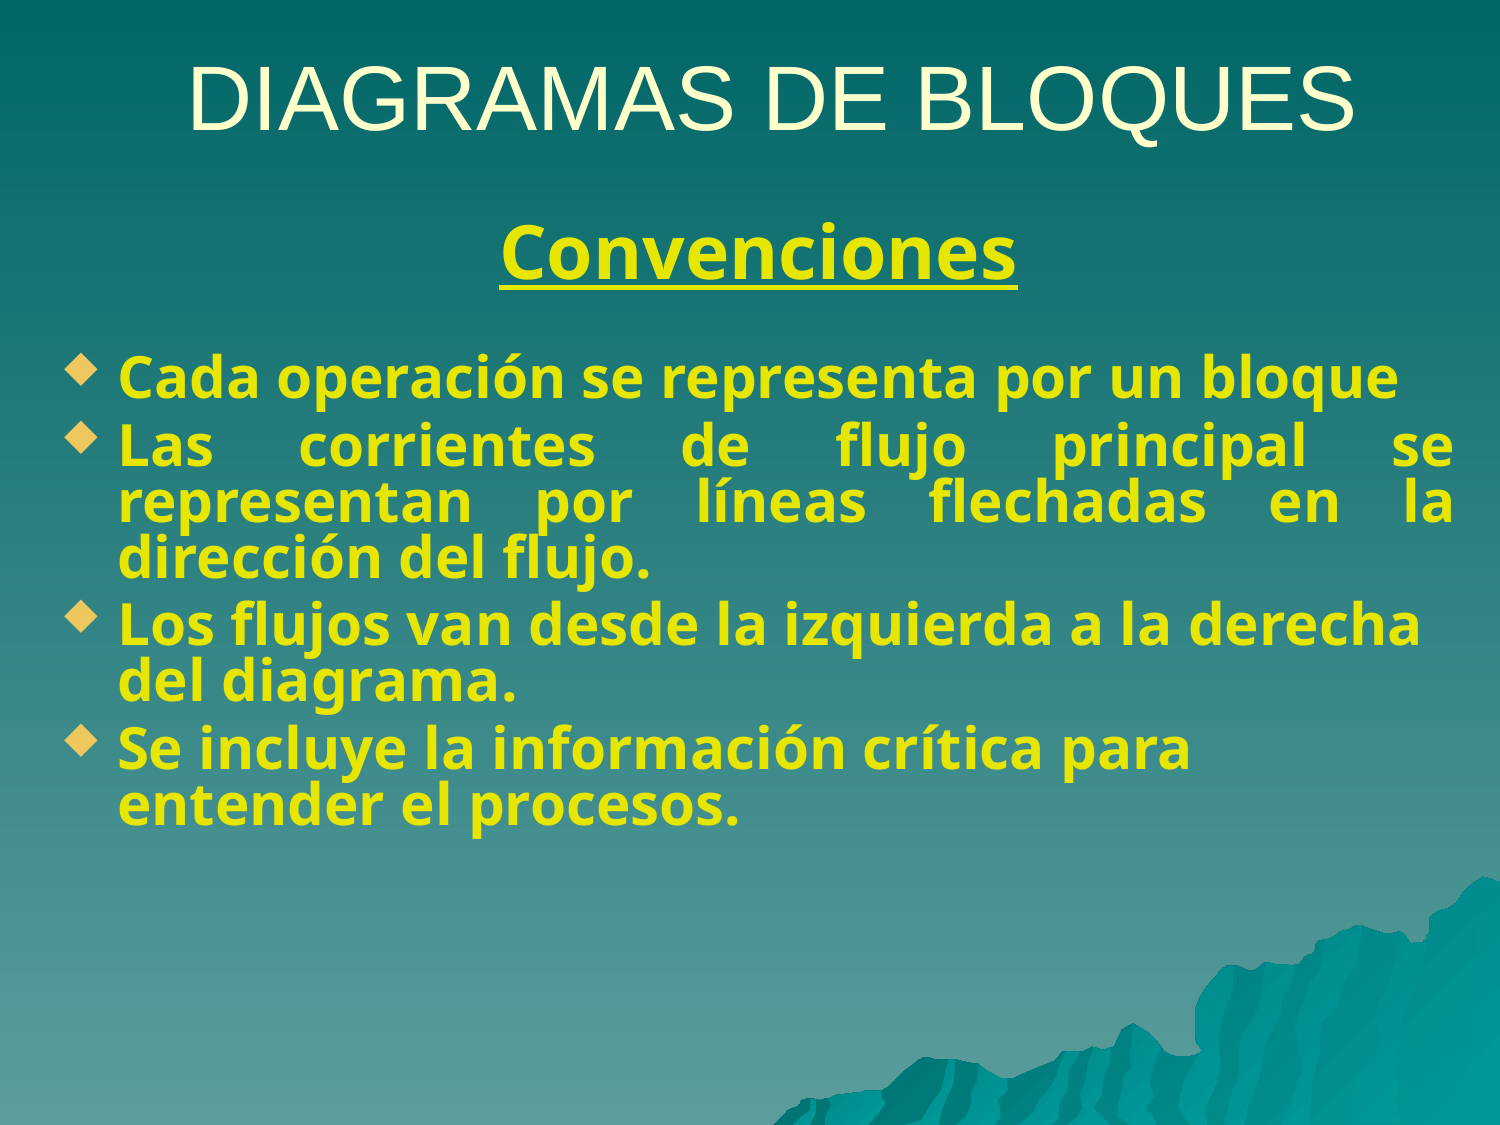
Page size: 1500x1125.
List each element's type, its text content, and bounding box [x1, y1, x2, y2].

list Convenciones Cada operación se representa por un bloque Las corrientes de flujo principal se representan por líneas flechadas en la dirección del flujo. Los flujos van desde la izquierda a la derecha del diagrama. Se incluye la información crítica para entender el procesos. [45, 214, 1472, 890]
title DIAGRAMAS DE BLOQUES [135, 0, 1411, 188]
